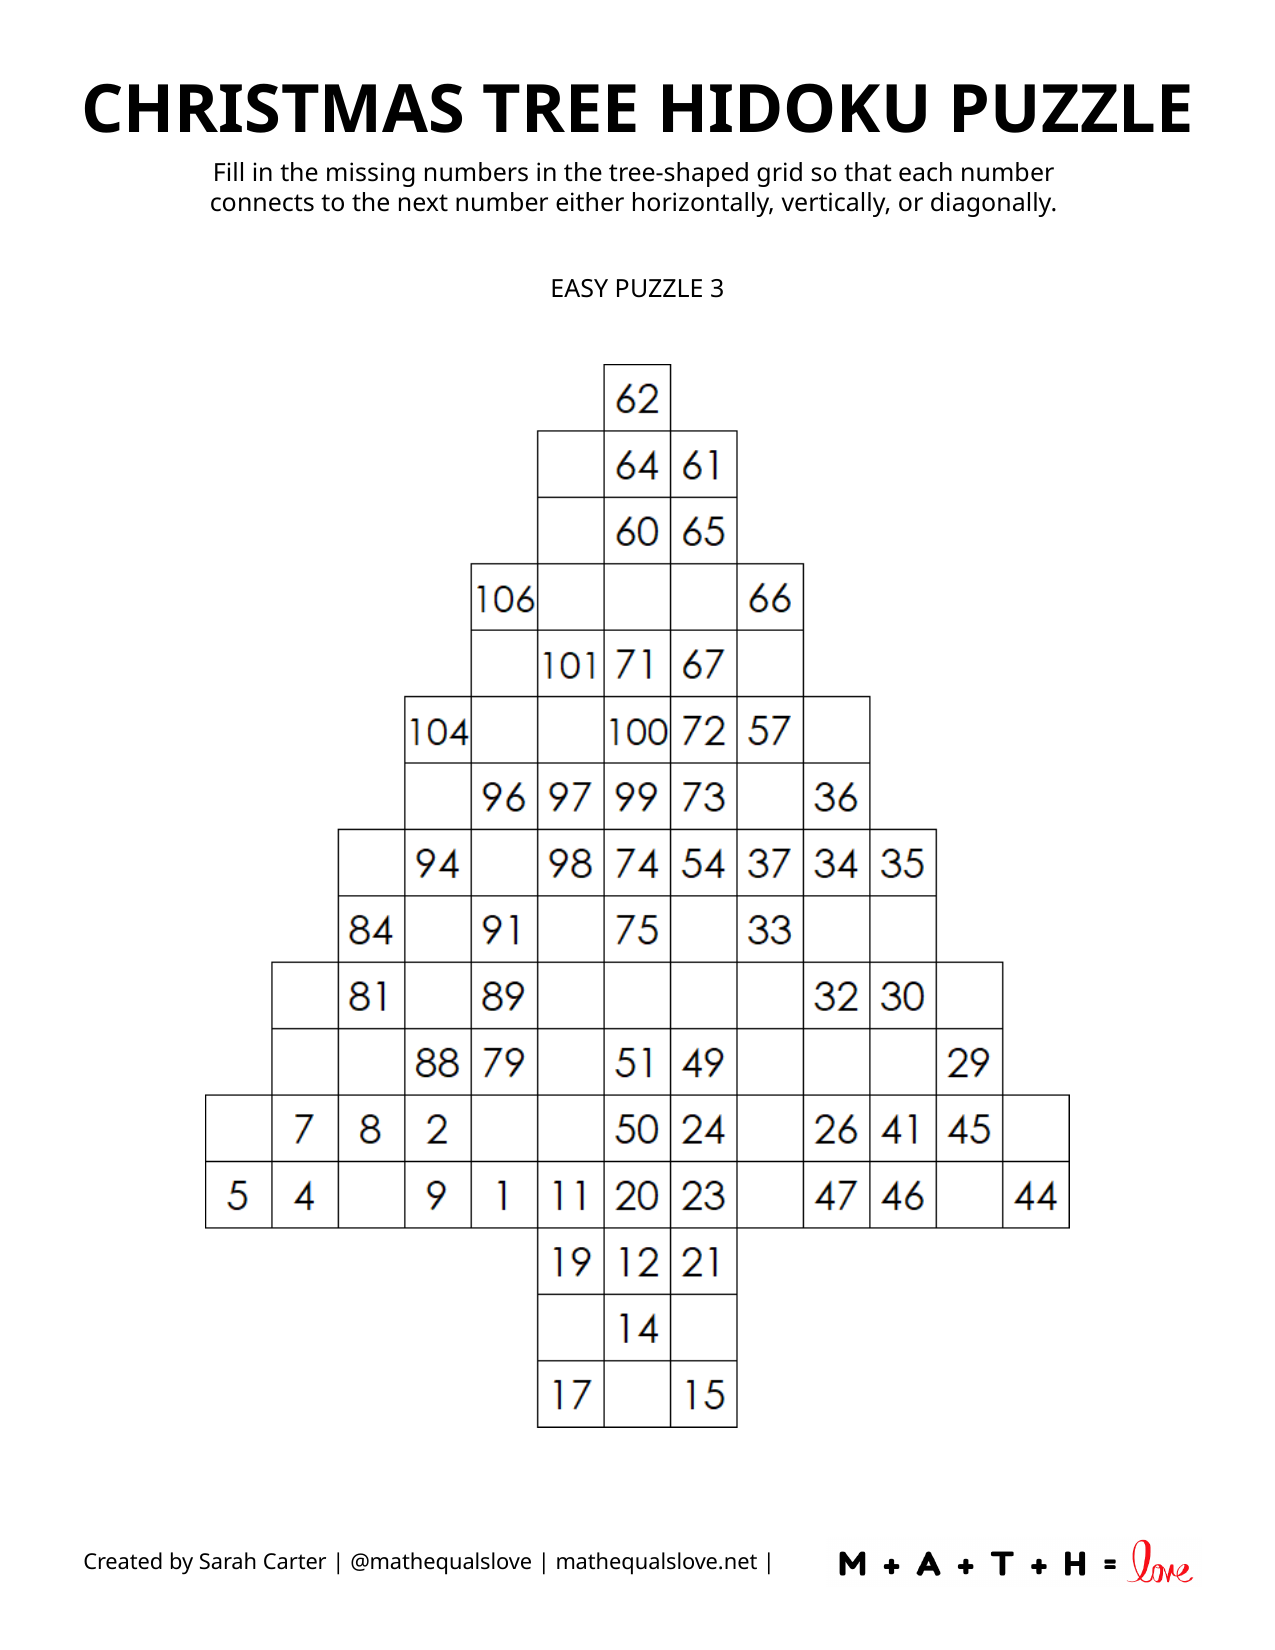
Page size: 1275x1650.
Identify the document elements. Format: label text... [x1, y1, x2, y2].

picture [204, 364, 1071, 1429]
text_box Created by Sarah Carter | @mathequalslove | mathequalslove.net | [68, 1540, 826, 1582]
text_box CHRISTMAS TREE HIDOKU PUZZLE [66, 58, 1211, 148]
text_box Fill in the missing numbers in the tree-shaped grid so that each number connects to the next number either horizontally, vertically, or diagonally. [0, 148, 1275, 224]
picture [826, 1536, 1203, 1588]
text_box EASY PUZZLE 3 [205, 272, 1070, 324]
